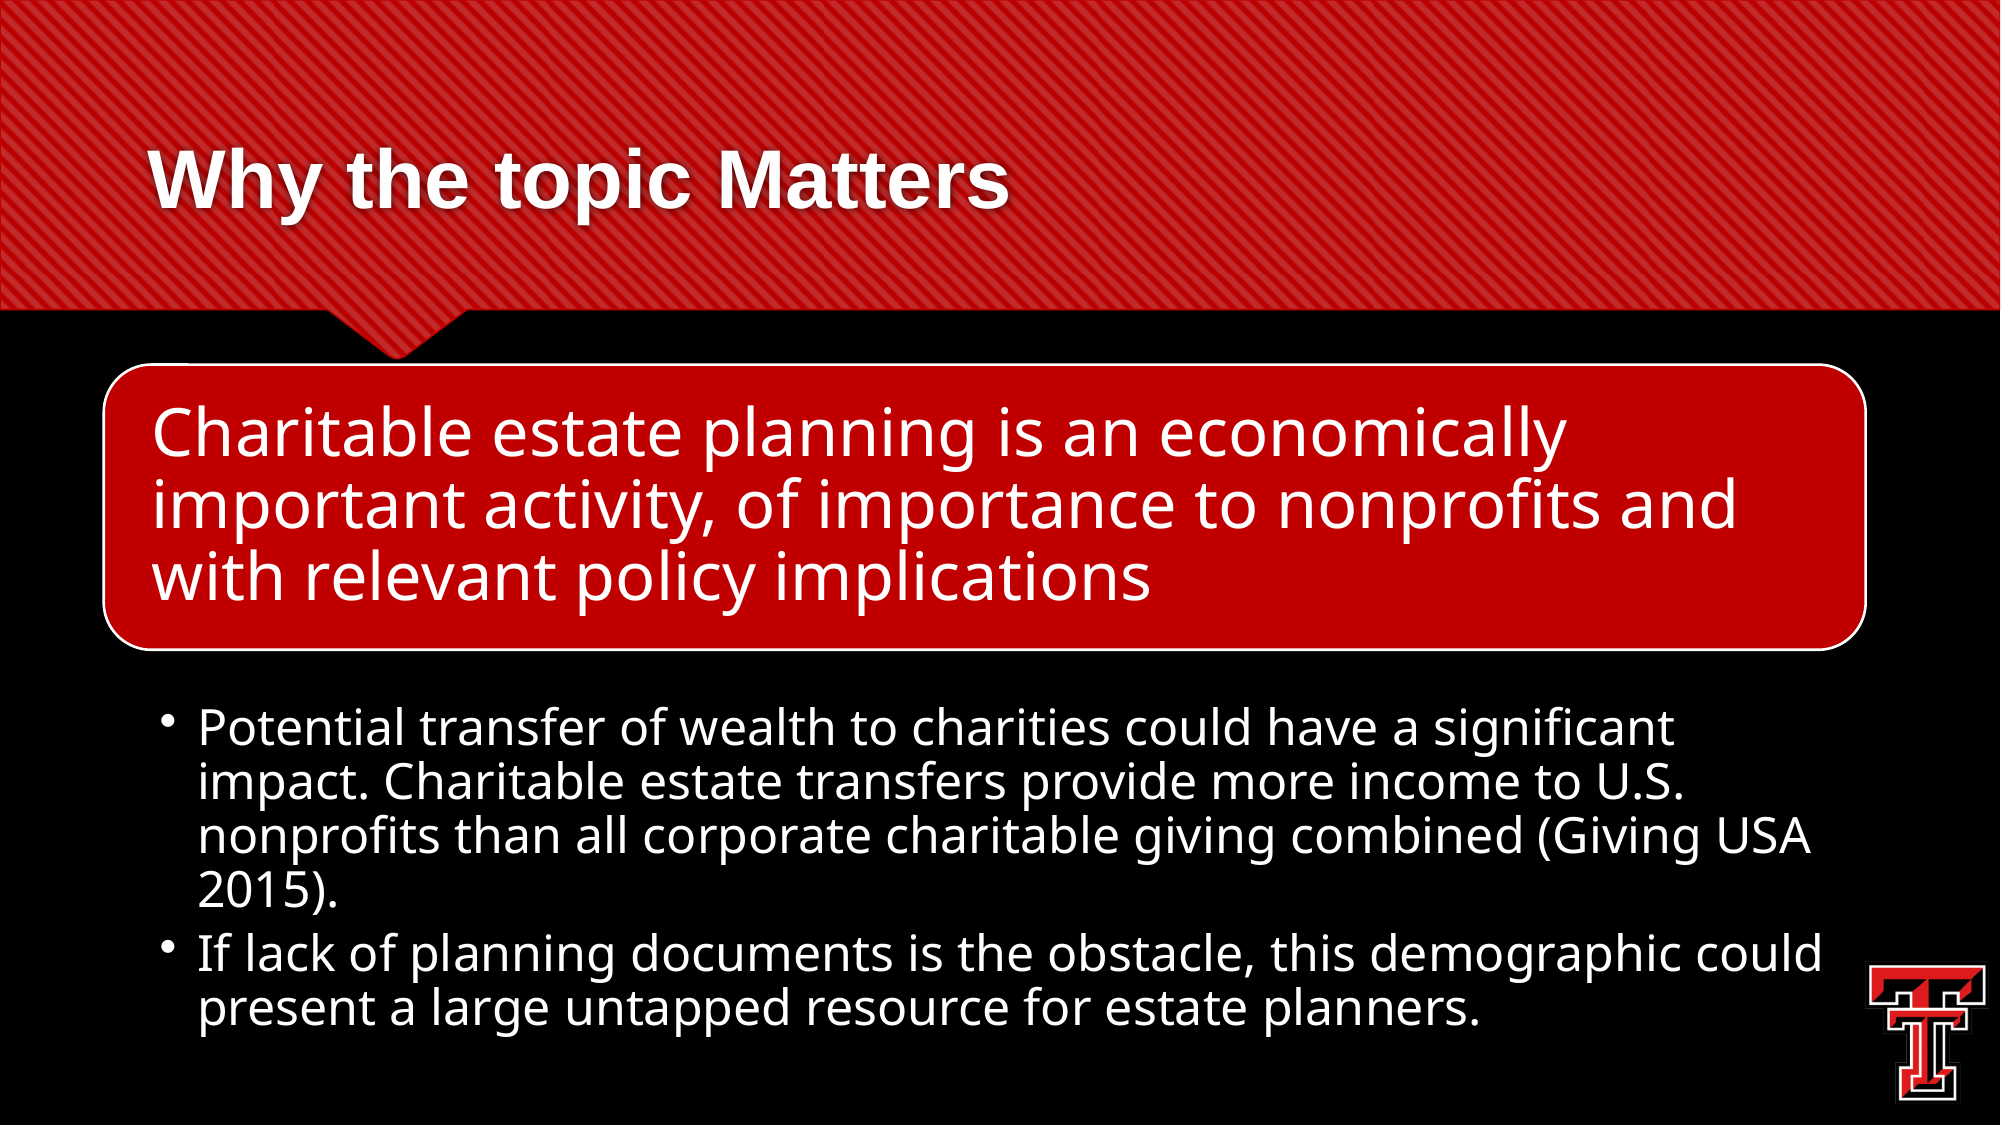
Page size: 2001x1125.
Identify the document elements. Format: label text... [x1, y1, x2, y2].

title Why the topic Matters [132, 73, 1868, 233]
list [103, 364, 1866, 1105]
picture [1865, 960, 1989, 1105]
